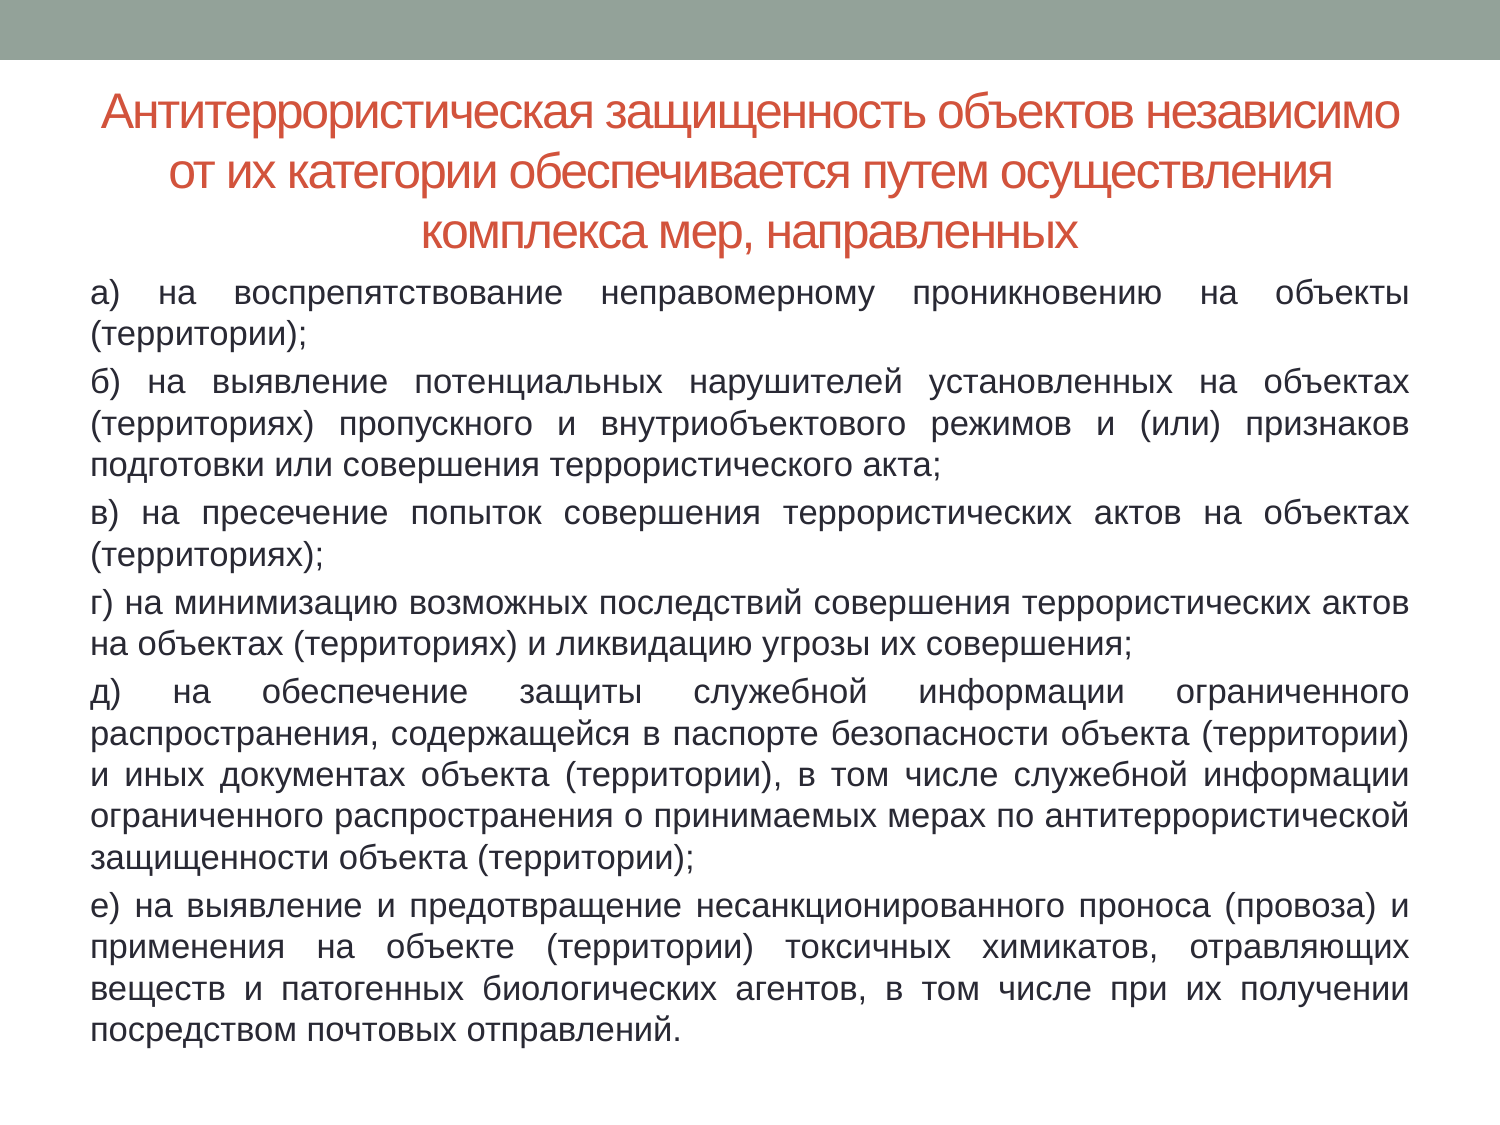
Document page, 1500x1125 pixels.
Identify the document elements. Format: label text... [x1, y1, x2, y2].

list а) на воспрепятствование неправомерному проникновению на объекты (территории); б) на выявление потенциальных нарушителей установленных на объектах (территориях) пропускного и внутриобъектового режимов и (или) признаков подготовки или совершения террористического акта; в) на пресечение попыток совершения террористических актов на объектах (территориях); г) на минимизацию возможных последствий совершения террористических актов на объектах (территориях) и ликвидацию угрозы их совершения; д) на обеспечение защиты служебной информации ограниченного распространения, содержащейся в паспорте безопасности объекта (территории) и иных документах объекта (территории), в том числе служебной информации ограниченного распространения о принимаемых мерах по антитеррористической защищенности объекта (территории); е) на выявление и предотвращение несанкционированного проноса (провоза) и применения на объекте (территории) токсичных химикатов, отравляющих веществ и патогенных биологических агентов, в том числе при их получении посредством почтовых отправлений. [75, 262, 1425, 1063]
title Антитеррористическая защищенность объектов независимо от их категории обеспечивается путем осуществления комплекса мер, направленных [75, 87, 1425, 250]
